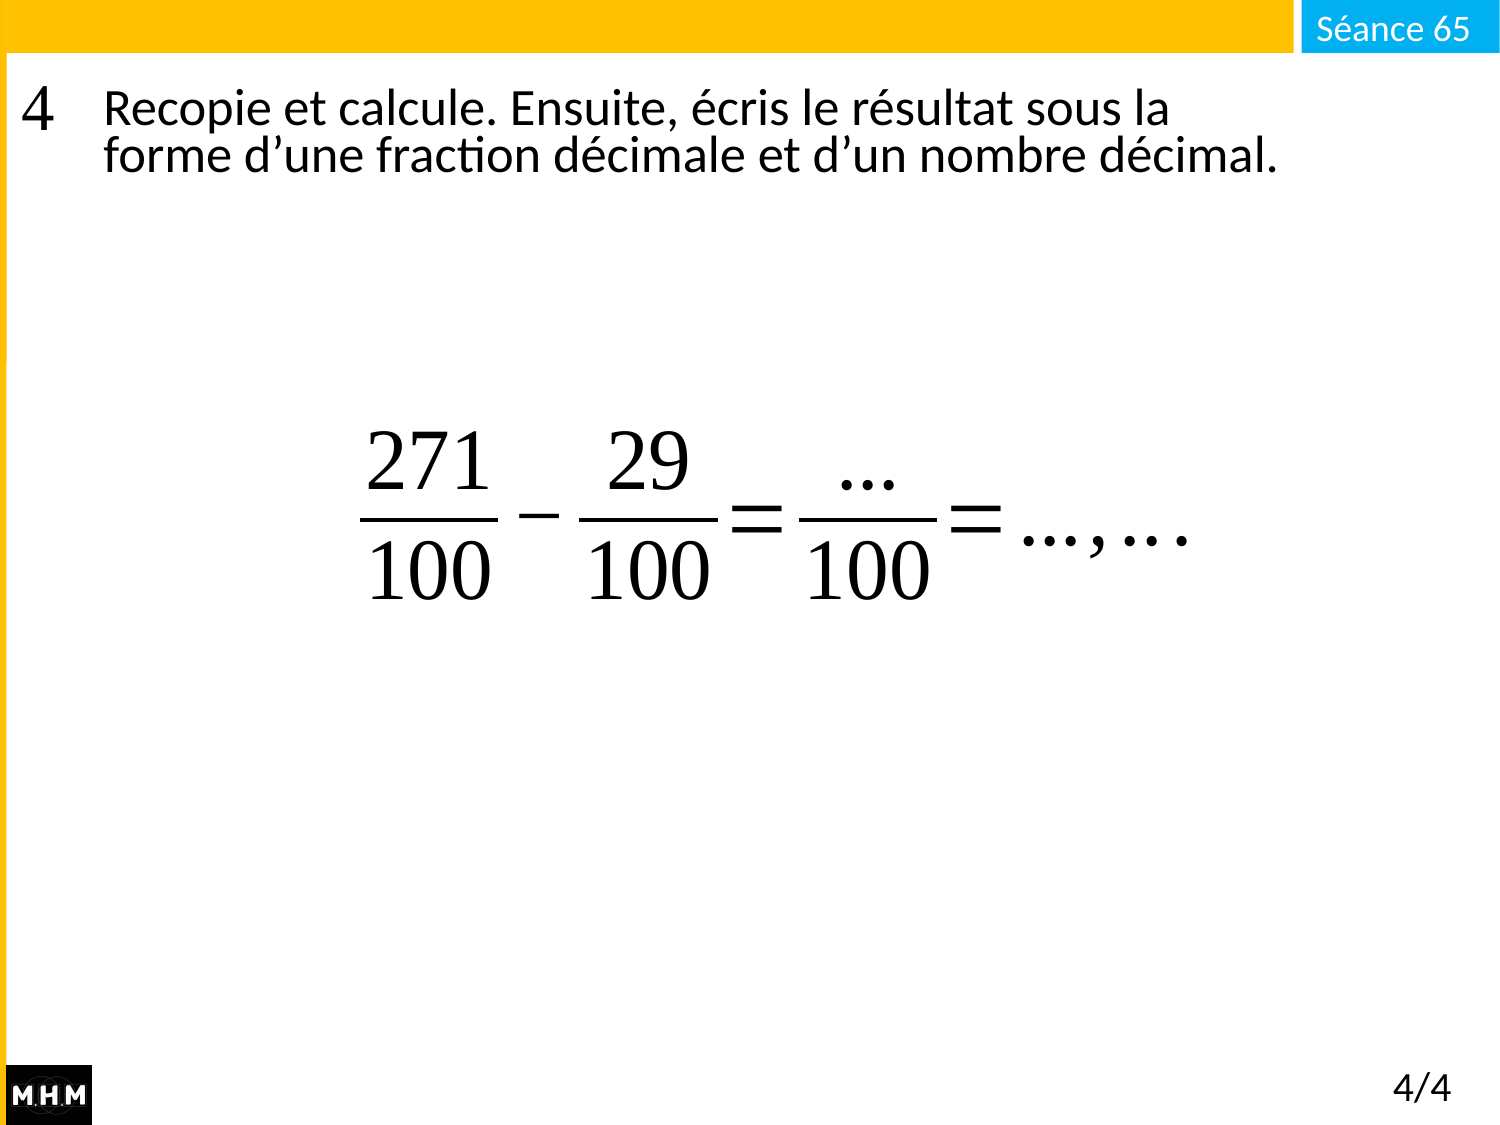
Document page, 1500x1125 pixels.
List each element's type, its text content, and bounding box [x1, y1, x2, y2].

text_box 4/4 [1344, 1064, 1500, 1125]
picture [6, 1065, 92, 1125]
text_box Recopie et calcule. Ensuite, écris le résultat sous la forme d’une fraction décimale et d’un nombre décimal. [88, 58, 1313, 210]
